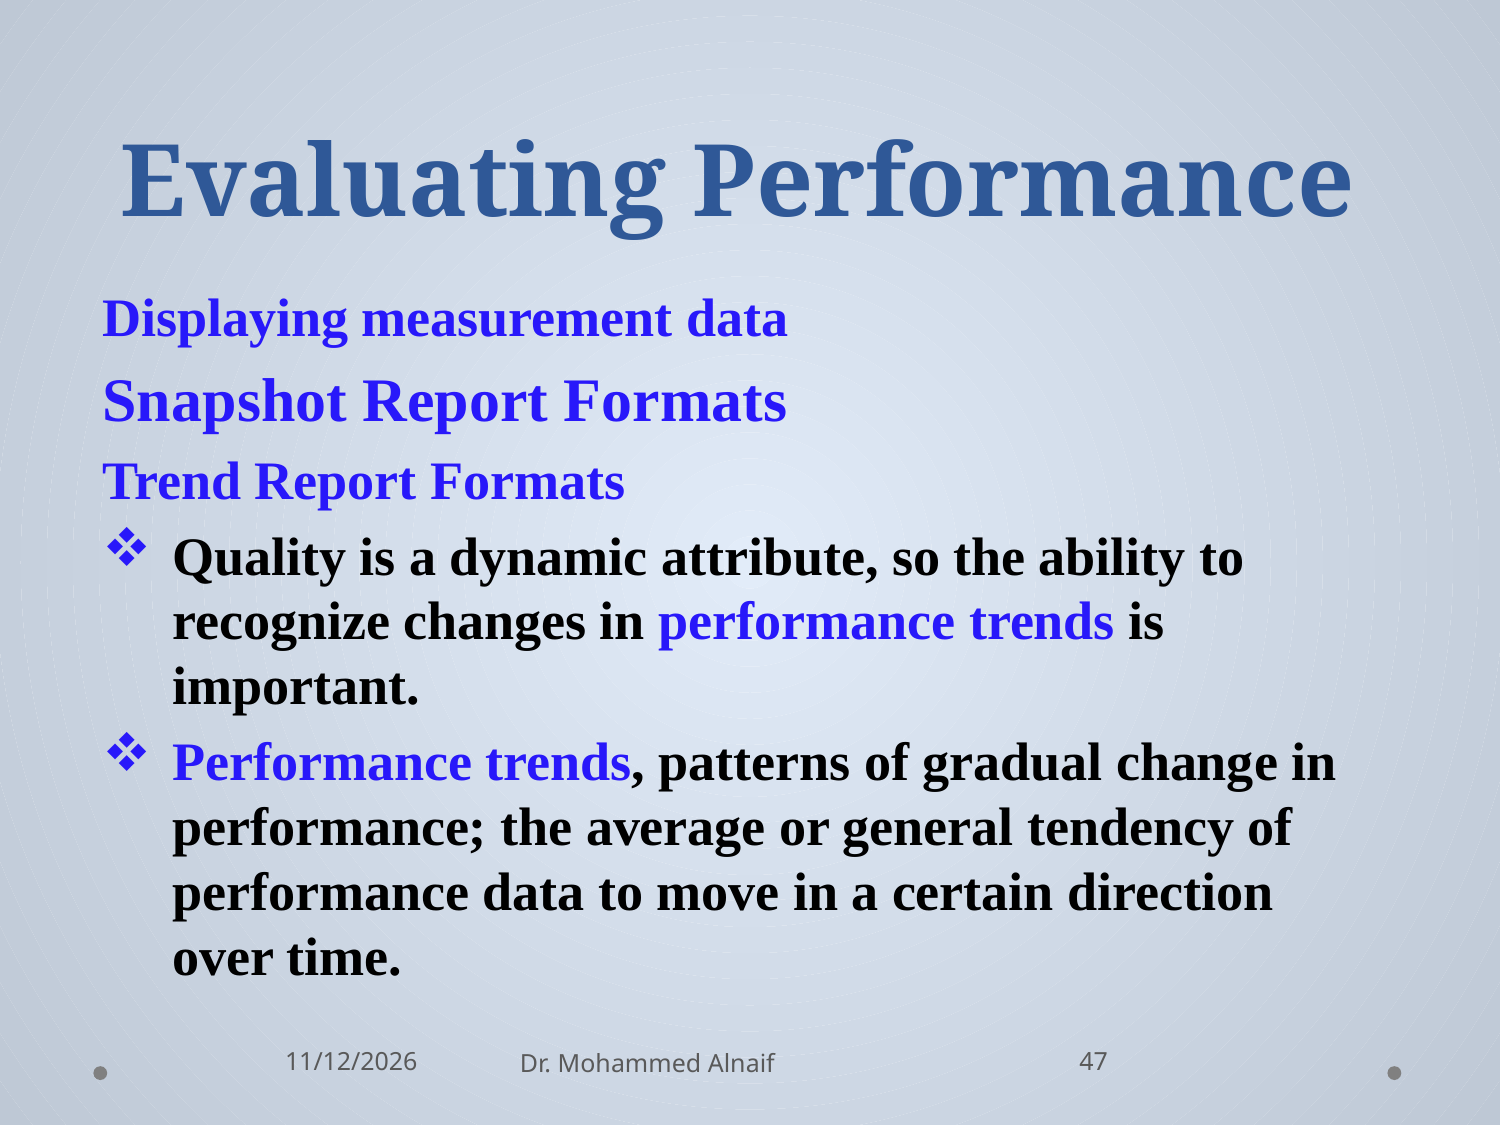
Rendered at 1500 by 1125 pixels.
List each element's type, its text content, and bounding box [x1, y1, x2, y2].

subtitle Displaying measurement data Snapshot Report Formats Trend Report Formats Quality is a dynamic attribute, so the ability to recognize changes in performance trends is important. Performance trends, patterns of gradual change in performance; the average or general tendency of performance data to move in a certain direction over time. [87, 275, 1388, 1001]
slide_number 47 [1074, 1025, 1425, 1100]
footer Dr. Mohammed Alnaif [512, 1025, 988, 1100]
title Evaluating Performance [100, 78, 1376, 244]
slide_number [75, 1025, 425, 1100]
